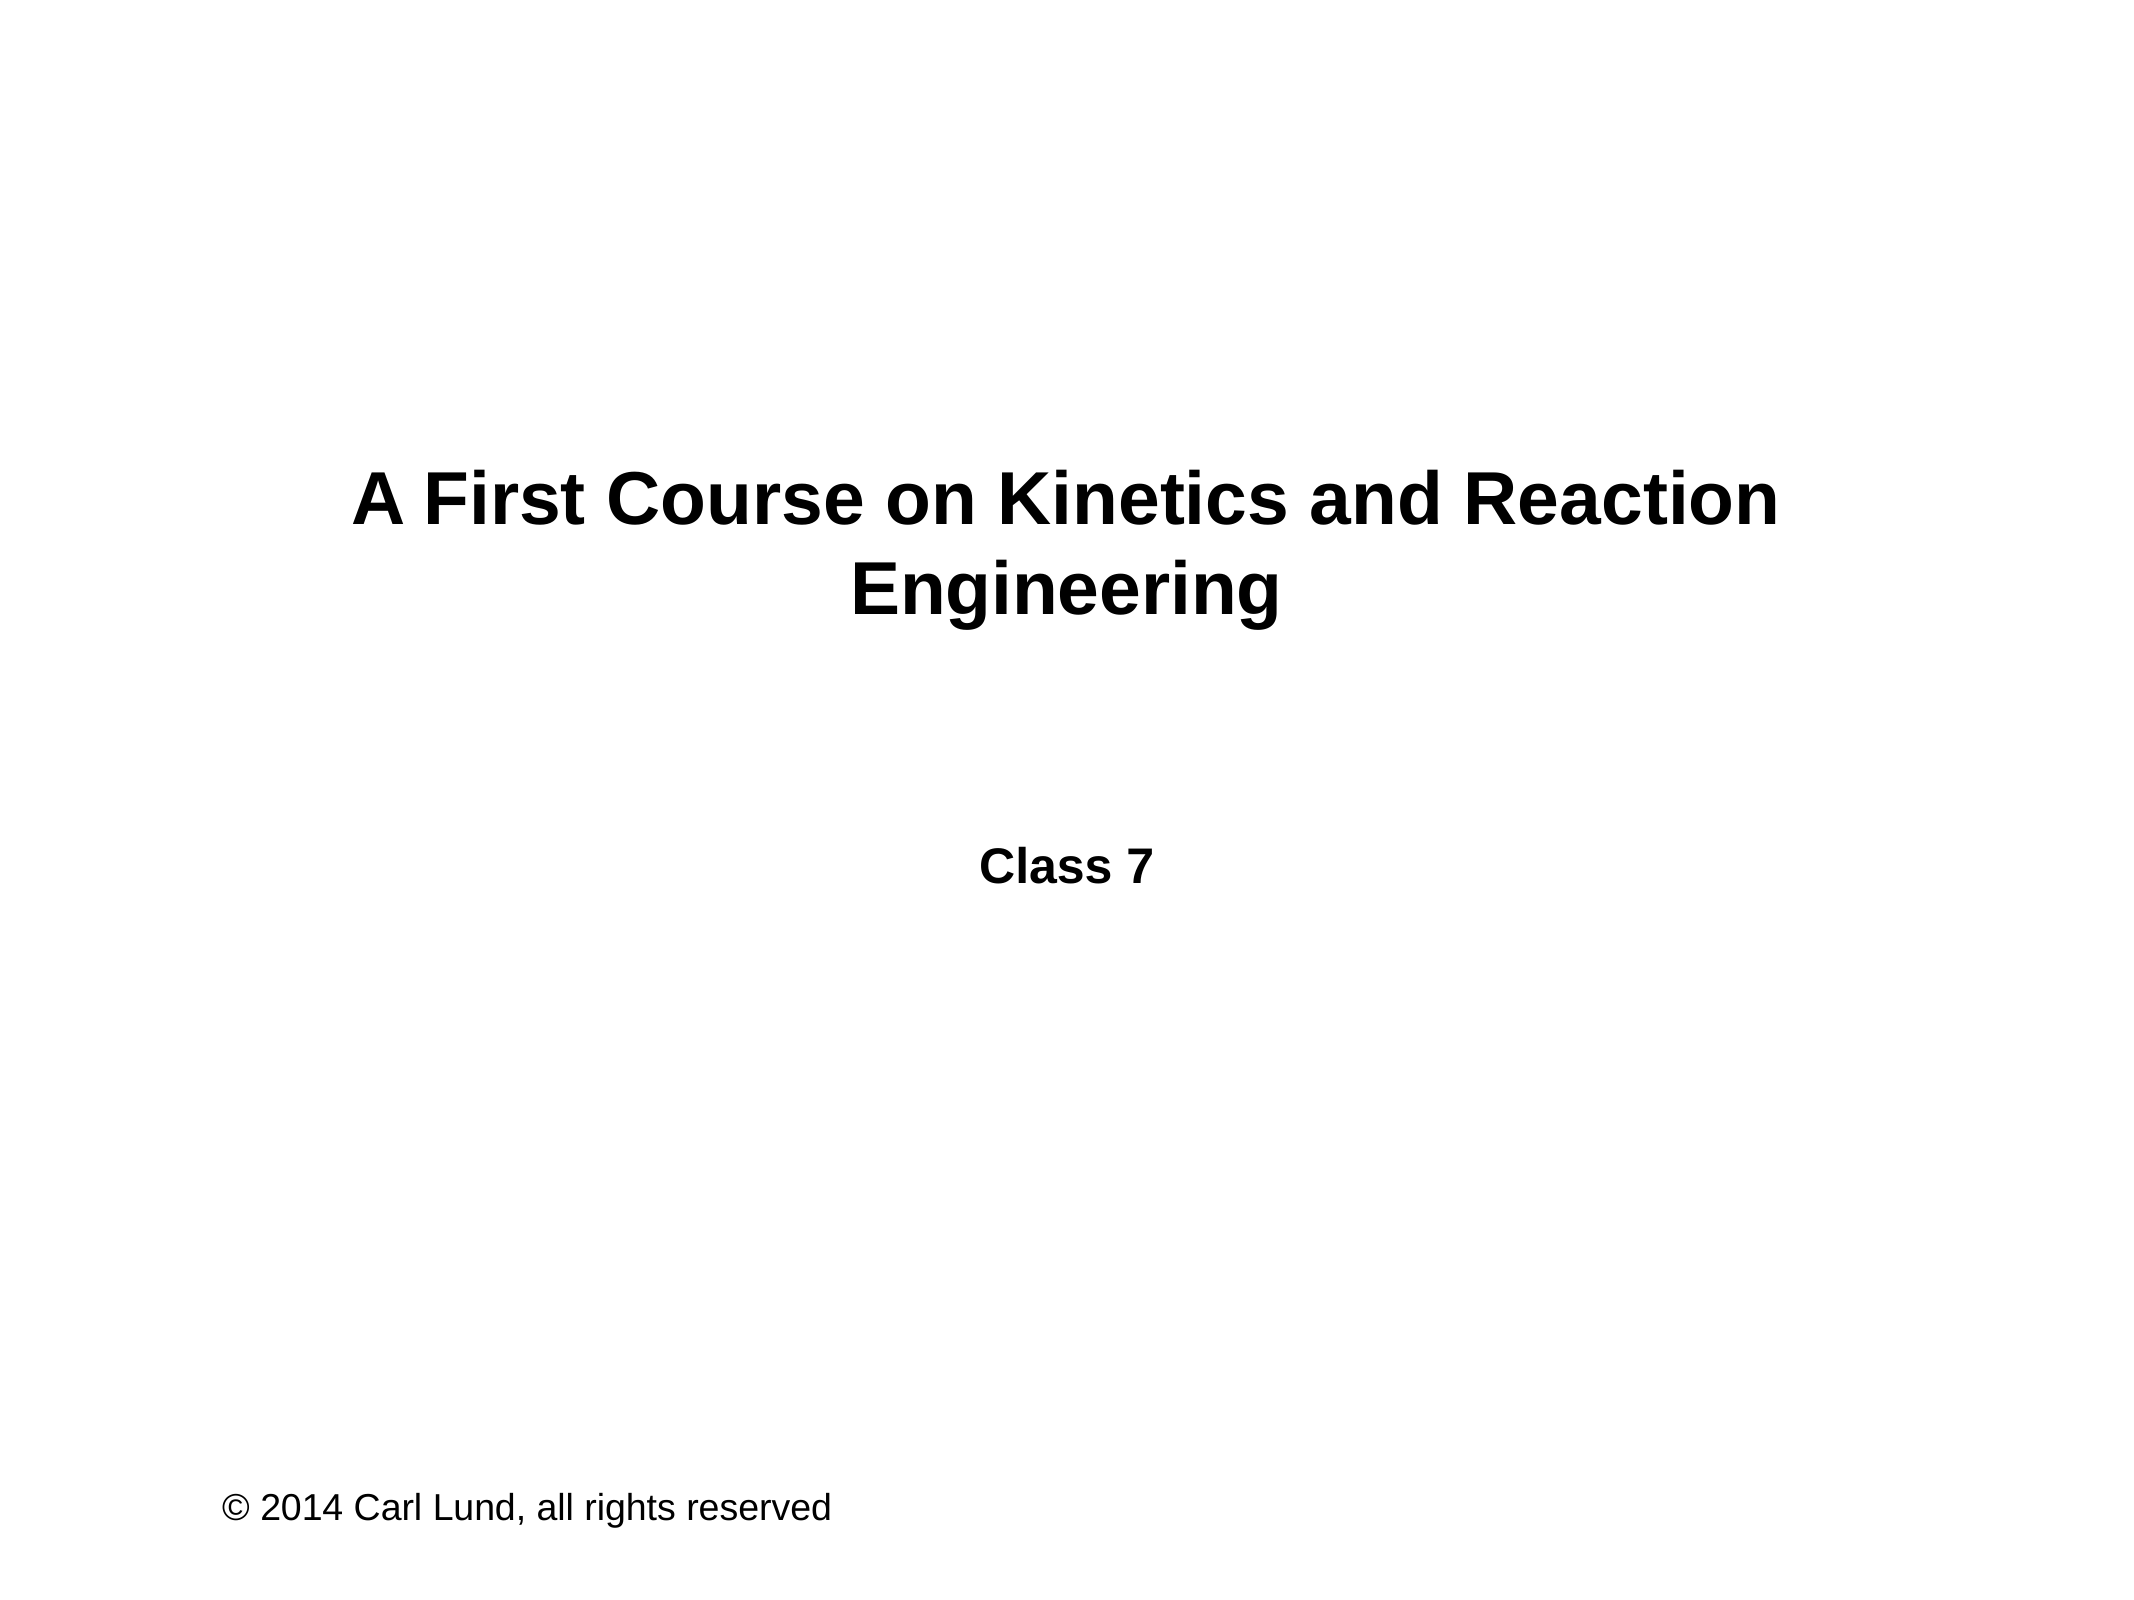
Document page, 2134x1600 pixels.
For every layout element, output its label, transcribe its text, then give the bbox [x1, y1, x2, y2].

title A First Course on Kinetics and Reaction Engineering [208, 268, 1925, 811]
list Class 7 [208, 825, 1925, 1461]
